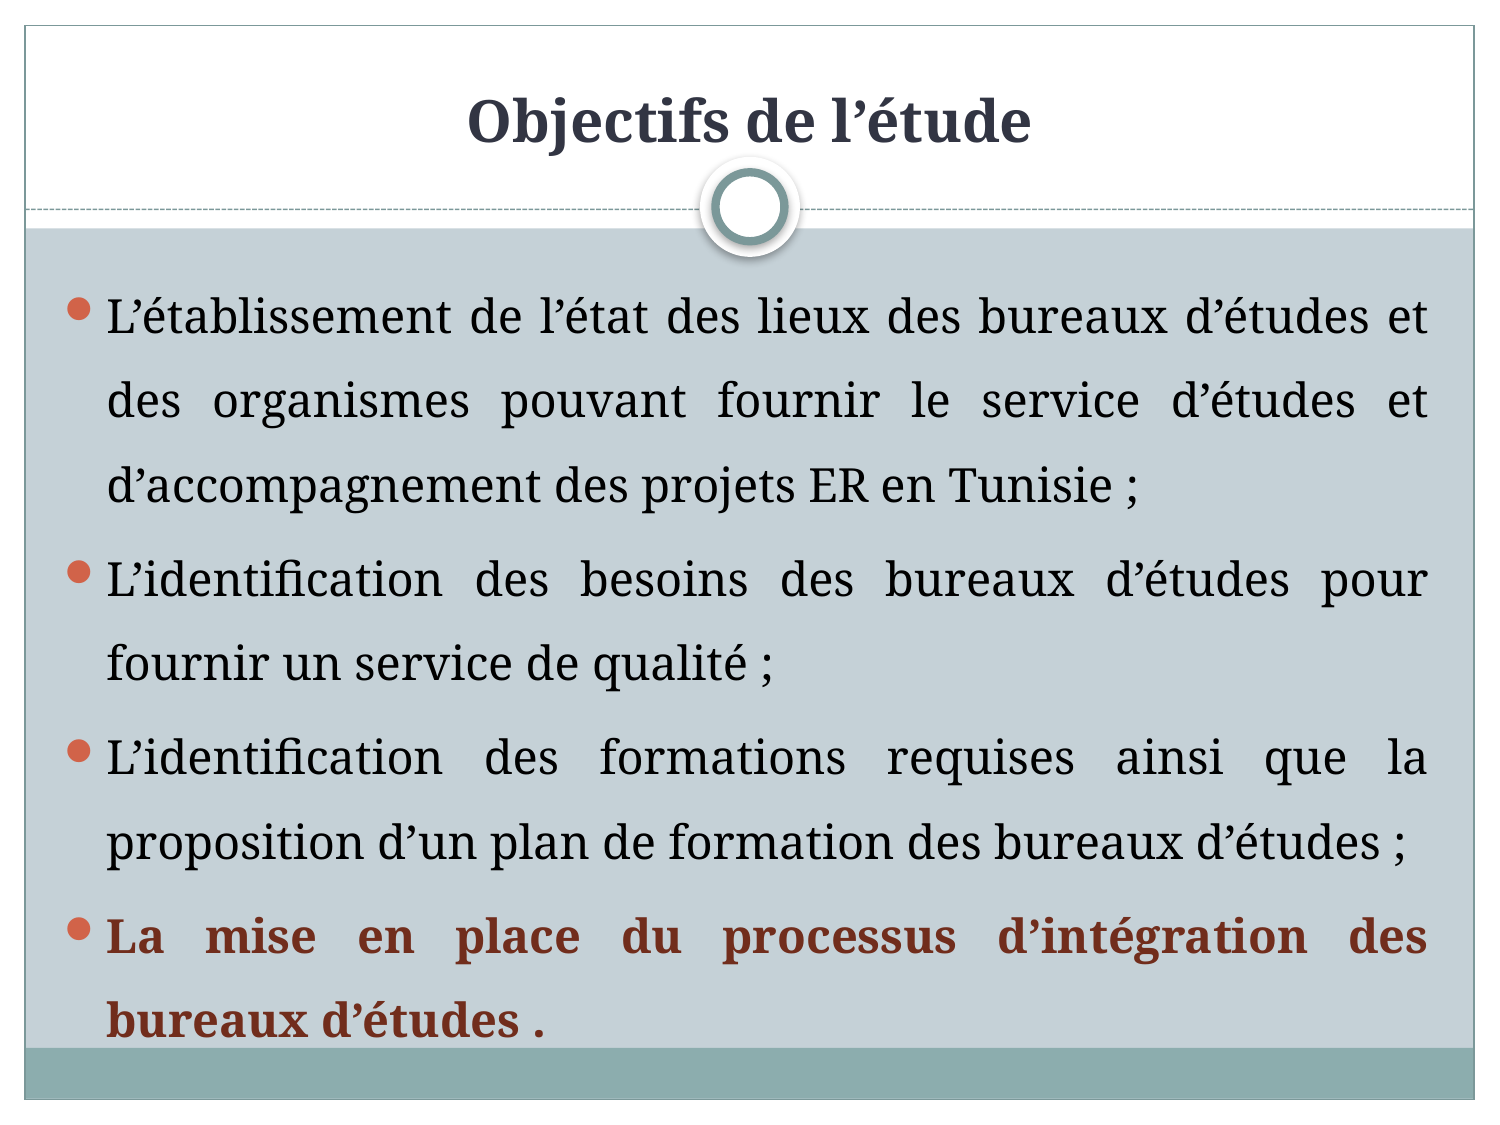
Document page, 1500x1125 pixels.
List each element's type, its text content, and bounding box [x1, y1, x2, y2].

title Objectifs de l’étude [29, 37, 1471, 162]
list L’établissement de l’état des lieux des bureaux d’études et des organismes pouvant fournir le service d’études et d’accompagnement des projets ER en Tunisie ; L’identification des besoins des bureaux d’études pour fournir un service de qualité ; L’identification des formations requises ainsi que la proposition d’un plan de formation des bureaux d’études ; La mise en place du processus d’intégration des bureaux d’études . [49, 250, 1445, 1071]
